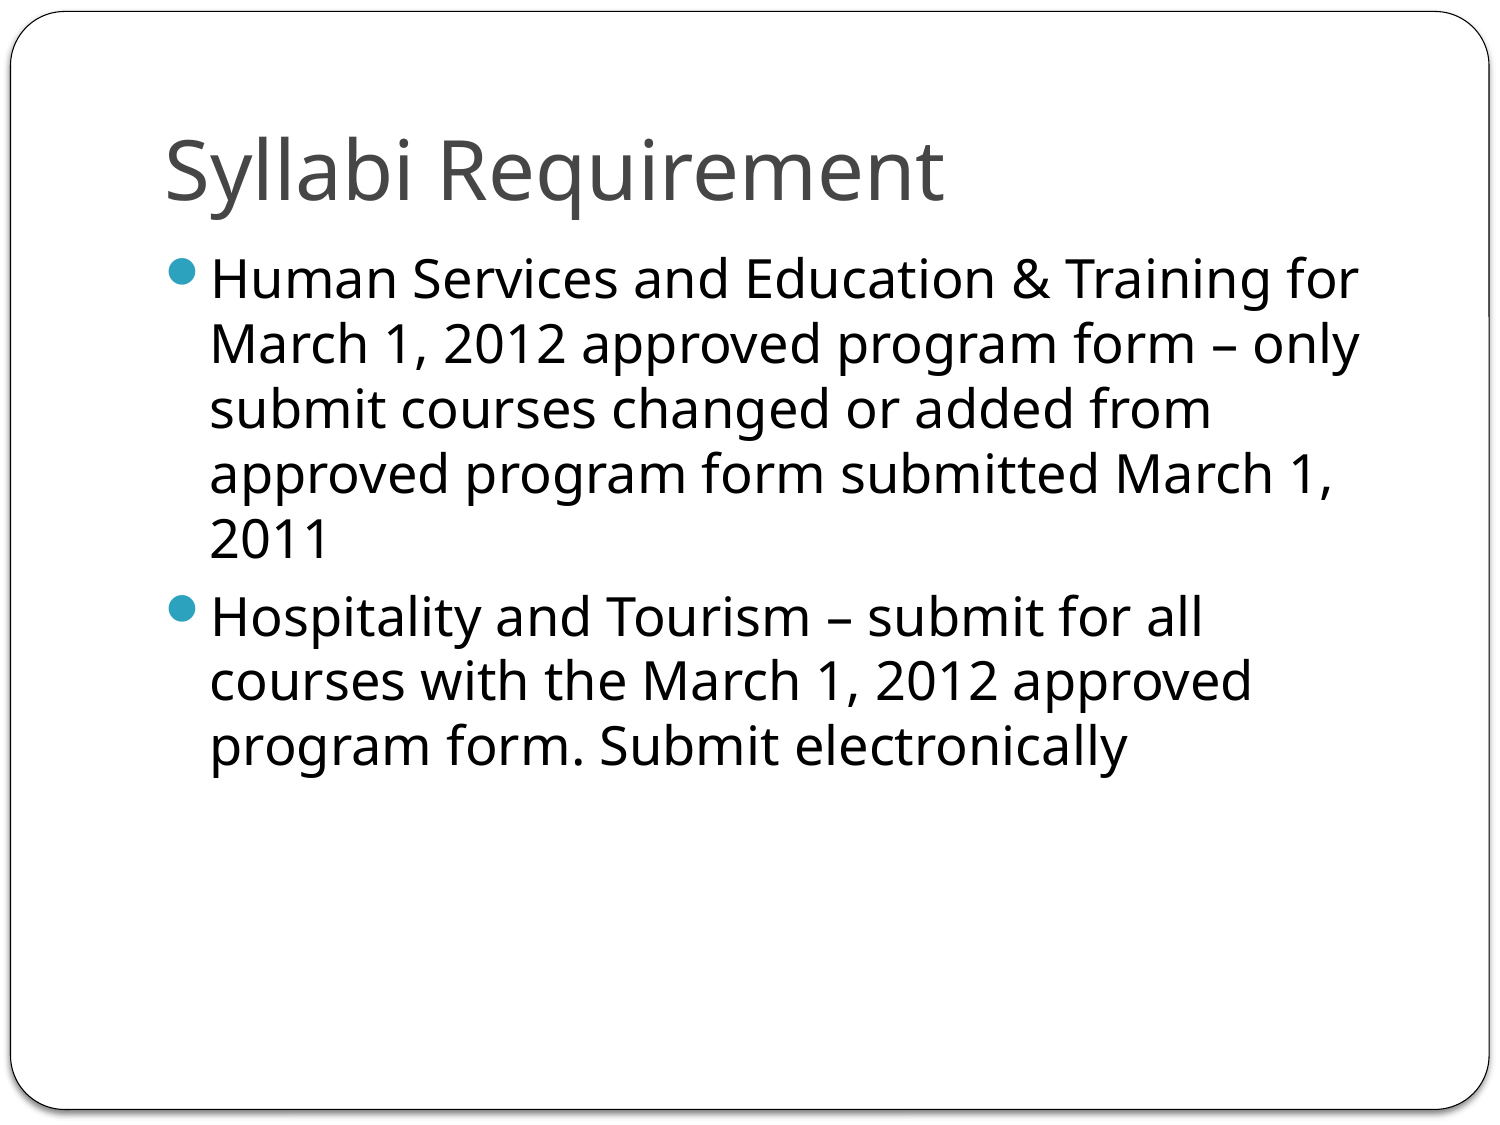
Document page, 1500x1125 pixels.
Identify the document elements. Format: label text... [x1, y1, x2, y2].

title Syllabi Requirement [150, 45, 1425, 233]
list Human Services and Education & Training for March 1, 2012 approved program form – only submit courses changed or added from approved program form submitted March 1, 2011 Hospitality and Tourism – submit for all courses with the March 1, 2012 approved program form. Submit electronically [150, 237, 1425, 988]
